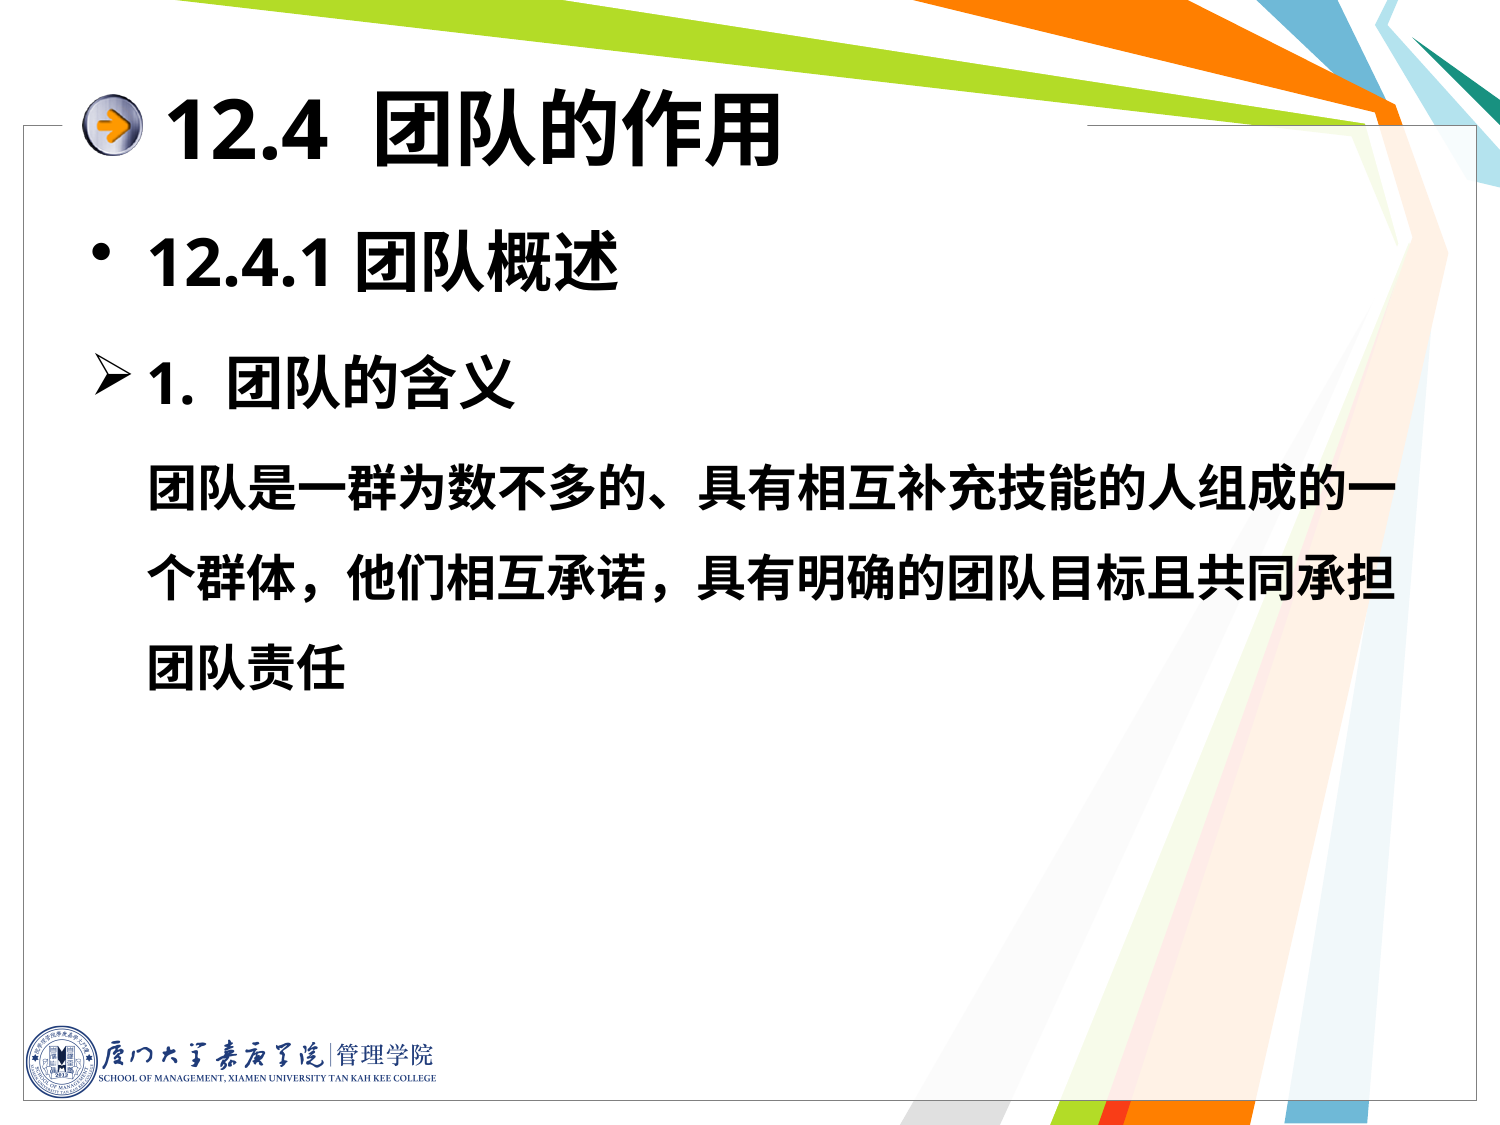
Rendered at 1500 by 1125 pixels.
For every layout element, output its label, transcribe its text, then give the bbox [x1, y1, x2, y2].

picture [82, 94, 143, 156]
list 12.4.1团队概述 1. 团队的含义 团队是一群为数不多的、具有相互补充技能的人组成的一个群体，他们相互承诺，具有明确的团队目标且共同承担团队责任 [75, 212, 1425, 774]
picture [24, 1024, 438, 1100]
title 12.4 团队的作用 [148, 32, 1182, 212]
